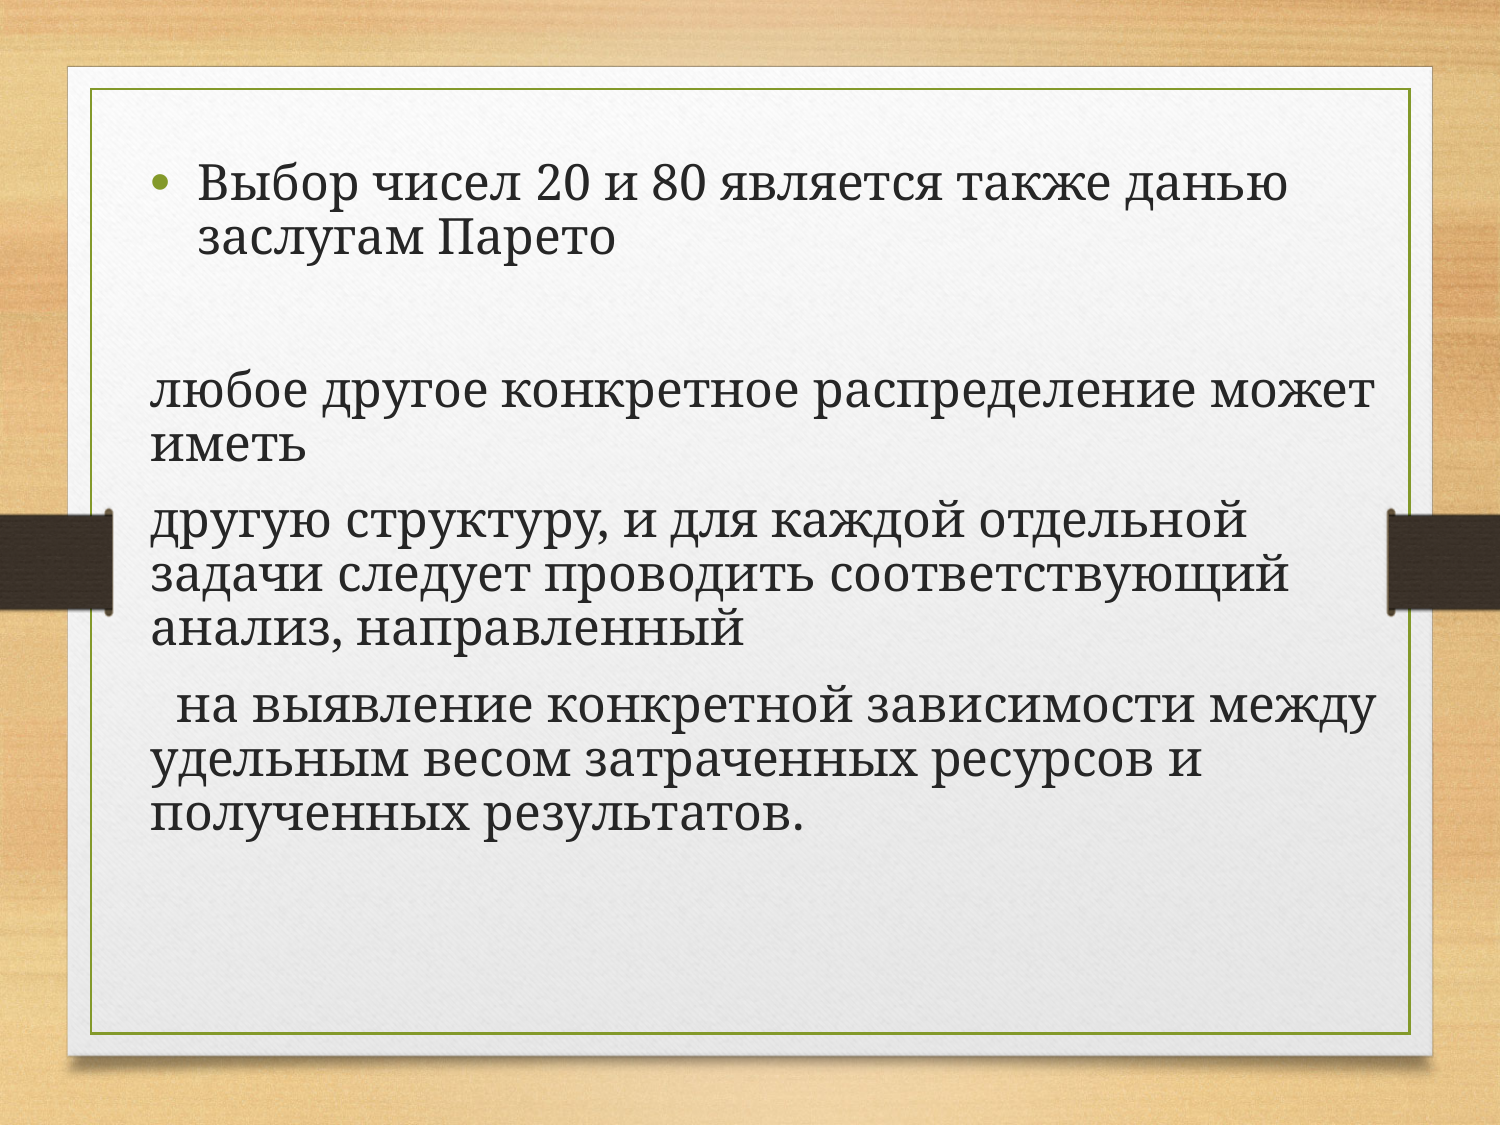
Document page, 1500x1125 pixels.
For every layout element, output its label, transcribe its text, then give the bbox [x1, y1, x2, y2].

picture [0, 0, 1500, 1125]
list Выбор чисел 20 и 80 является также данью заслугам Парето любое другое конкретное распределение может иметь другую структуру, и для каждой отдельной задачи следует проводить соответствующий анализ, направленный на выявление конкретной зависимости между удельным весом затраченных ресурсов и полученных результатов. [135, 149, 1412, 1122]
